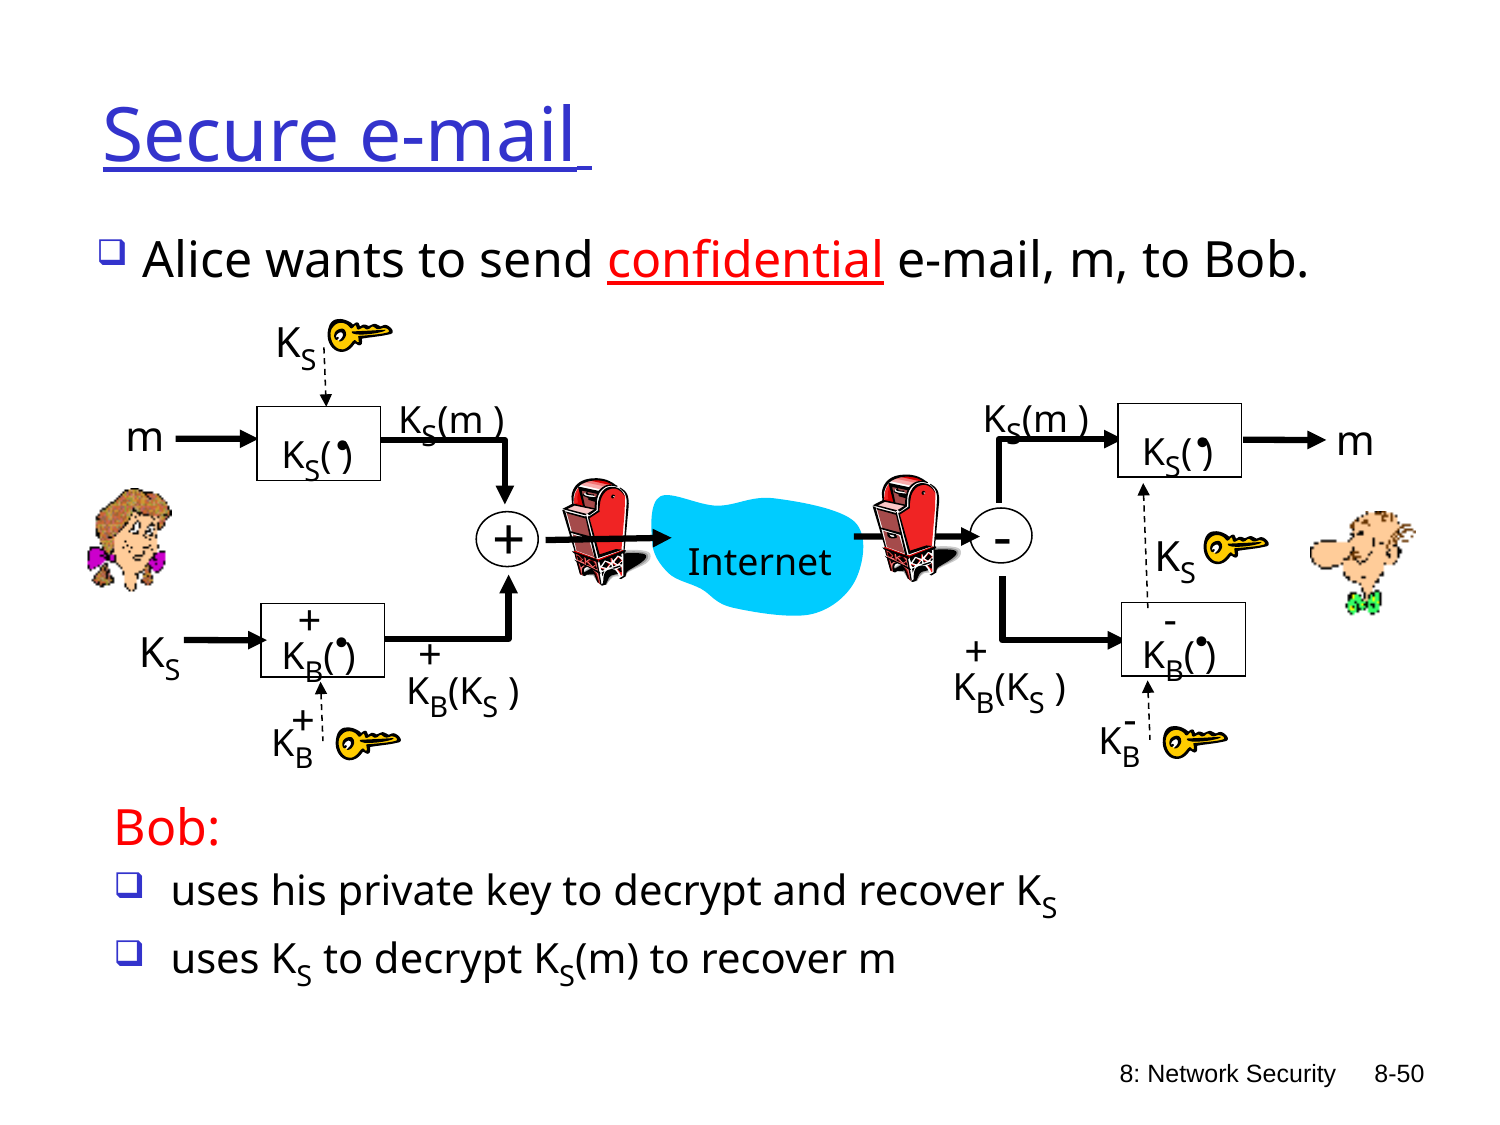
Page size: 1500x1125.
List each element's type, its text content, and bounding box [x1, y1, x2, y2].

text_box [84, 300, 1416, 774]
text_box Bob: uses his private key to decrypt and recover KS uses KS to decrypt KS(m) to recover m [98, 788, 1092, 1000]
footer 8: Network Security [876, 1050, 1352, 1125]
title Secure e-mail [87, 37, 1363, 225]
slide_number 8-50 [1320, 1050, 1440, 1099]
text_box Alice wants to send confidential e-mail, m, to Bob. [81, 219, 1326, 295]
